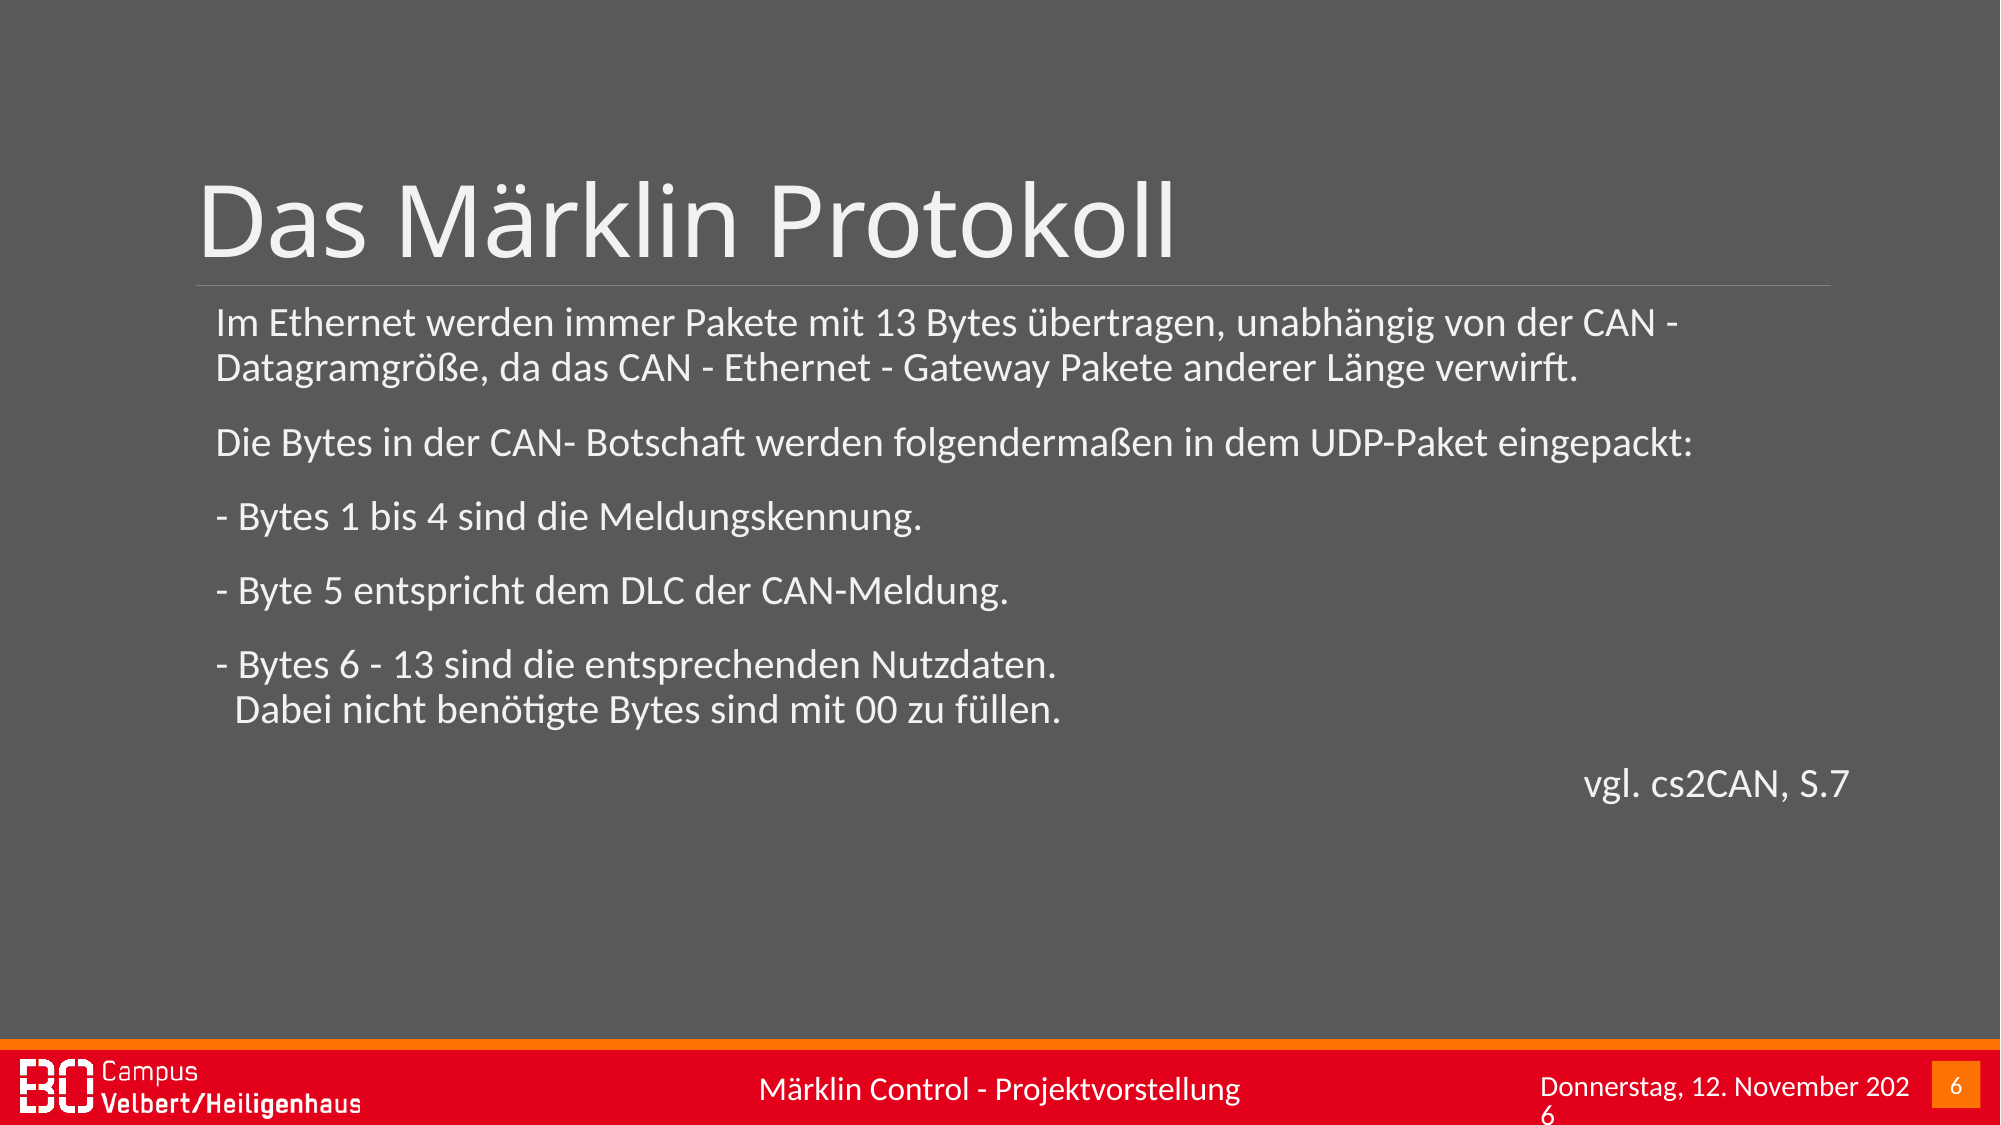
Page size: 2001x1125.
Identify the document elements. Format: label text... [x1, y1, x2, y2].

slide_number 6 [1931, 1060, 1981, 1109]
list Im Ethernet werden immer Pakete mit 13 Bytes übertragen, unabhängig von der CAN - Datagramgröße, da das CAN - Ethernet - Gateway Pakete anderer Länge verwirft. Die Bytes in der CAN- Botschaft werden folgendermaßen in dem UDP-Paket eingepackt: - Bytes 1 bis 4 sind die Meldungskennung. - Byte 5 entspricht dem DLC der CAN-Meldung. - Bytes 6 - 13 sind die entsprechenden Nutzdaten. Dabei nicht benötigte Bytes sind mit 00 zu füllen. vgl. cs2CAN, S.7 [200, 293, 1851, 954]
picture [101, 1057, 365, 1120]
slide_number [1525, 1054, 1931, 1115]
picture [19, 1059, 94, 1113]
title Das Märklin Protokoll [180, 47, 1830, 285]
